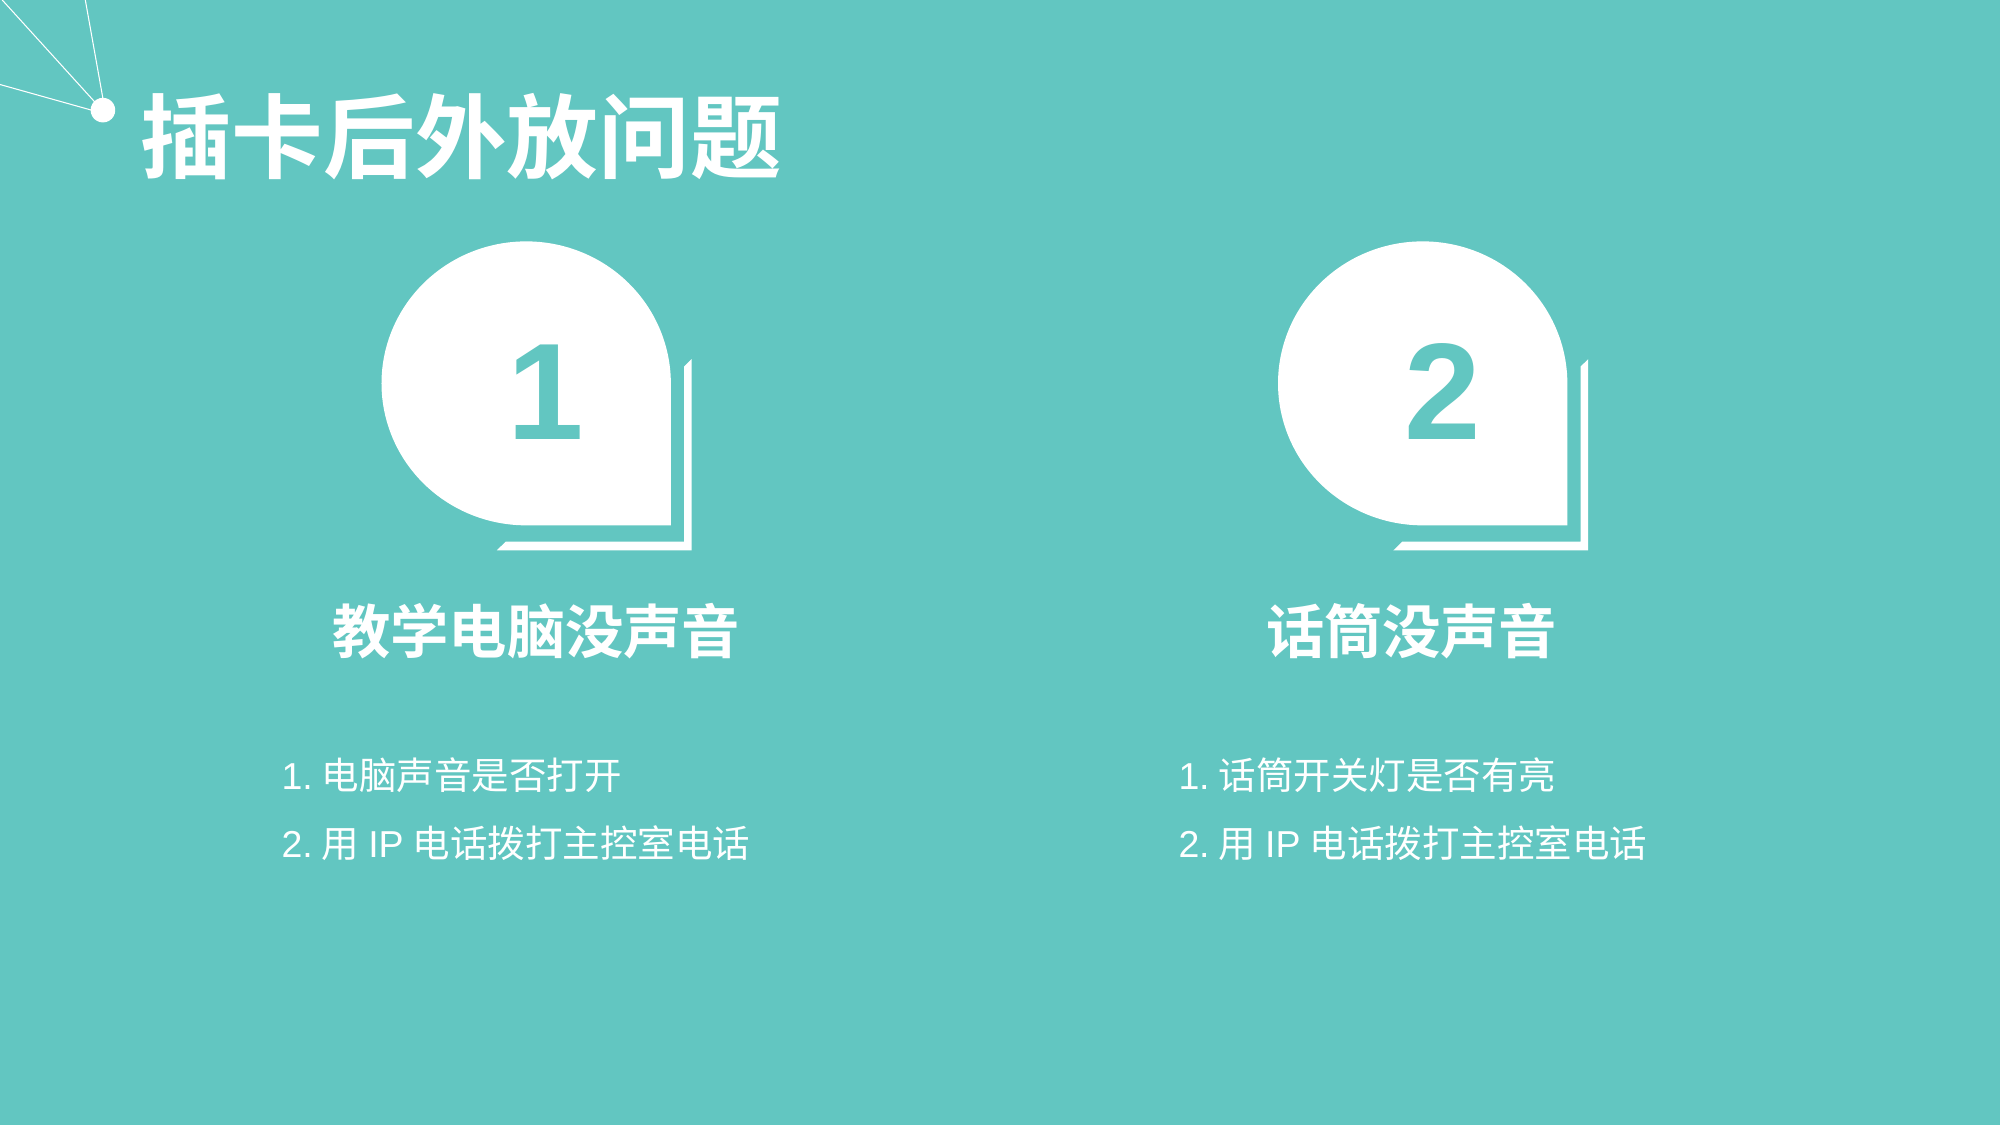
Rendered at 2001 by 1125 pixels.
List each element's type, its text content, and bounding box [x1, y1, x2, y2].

text_box 教学电脑没声音 [235, 588, 838, 684]
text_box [1277, 241, 1589, 551]
text_box 话筒没声音 [1089, 588, 1734, 697]
text_box 1.话筒开关灯是否有亮 2.用IP电话拨打主控室电话 [1163, 722, 1703, 966]
text_box 插卡后外放问题 [125, 21, 1848, 263]
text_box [381, 241, 692, 551]
text_box 1.电脑声音是否打开 2.用IP电话拨打主控室电话 [266, 722, 807, 966]
